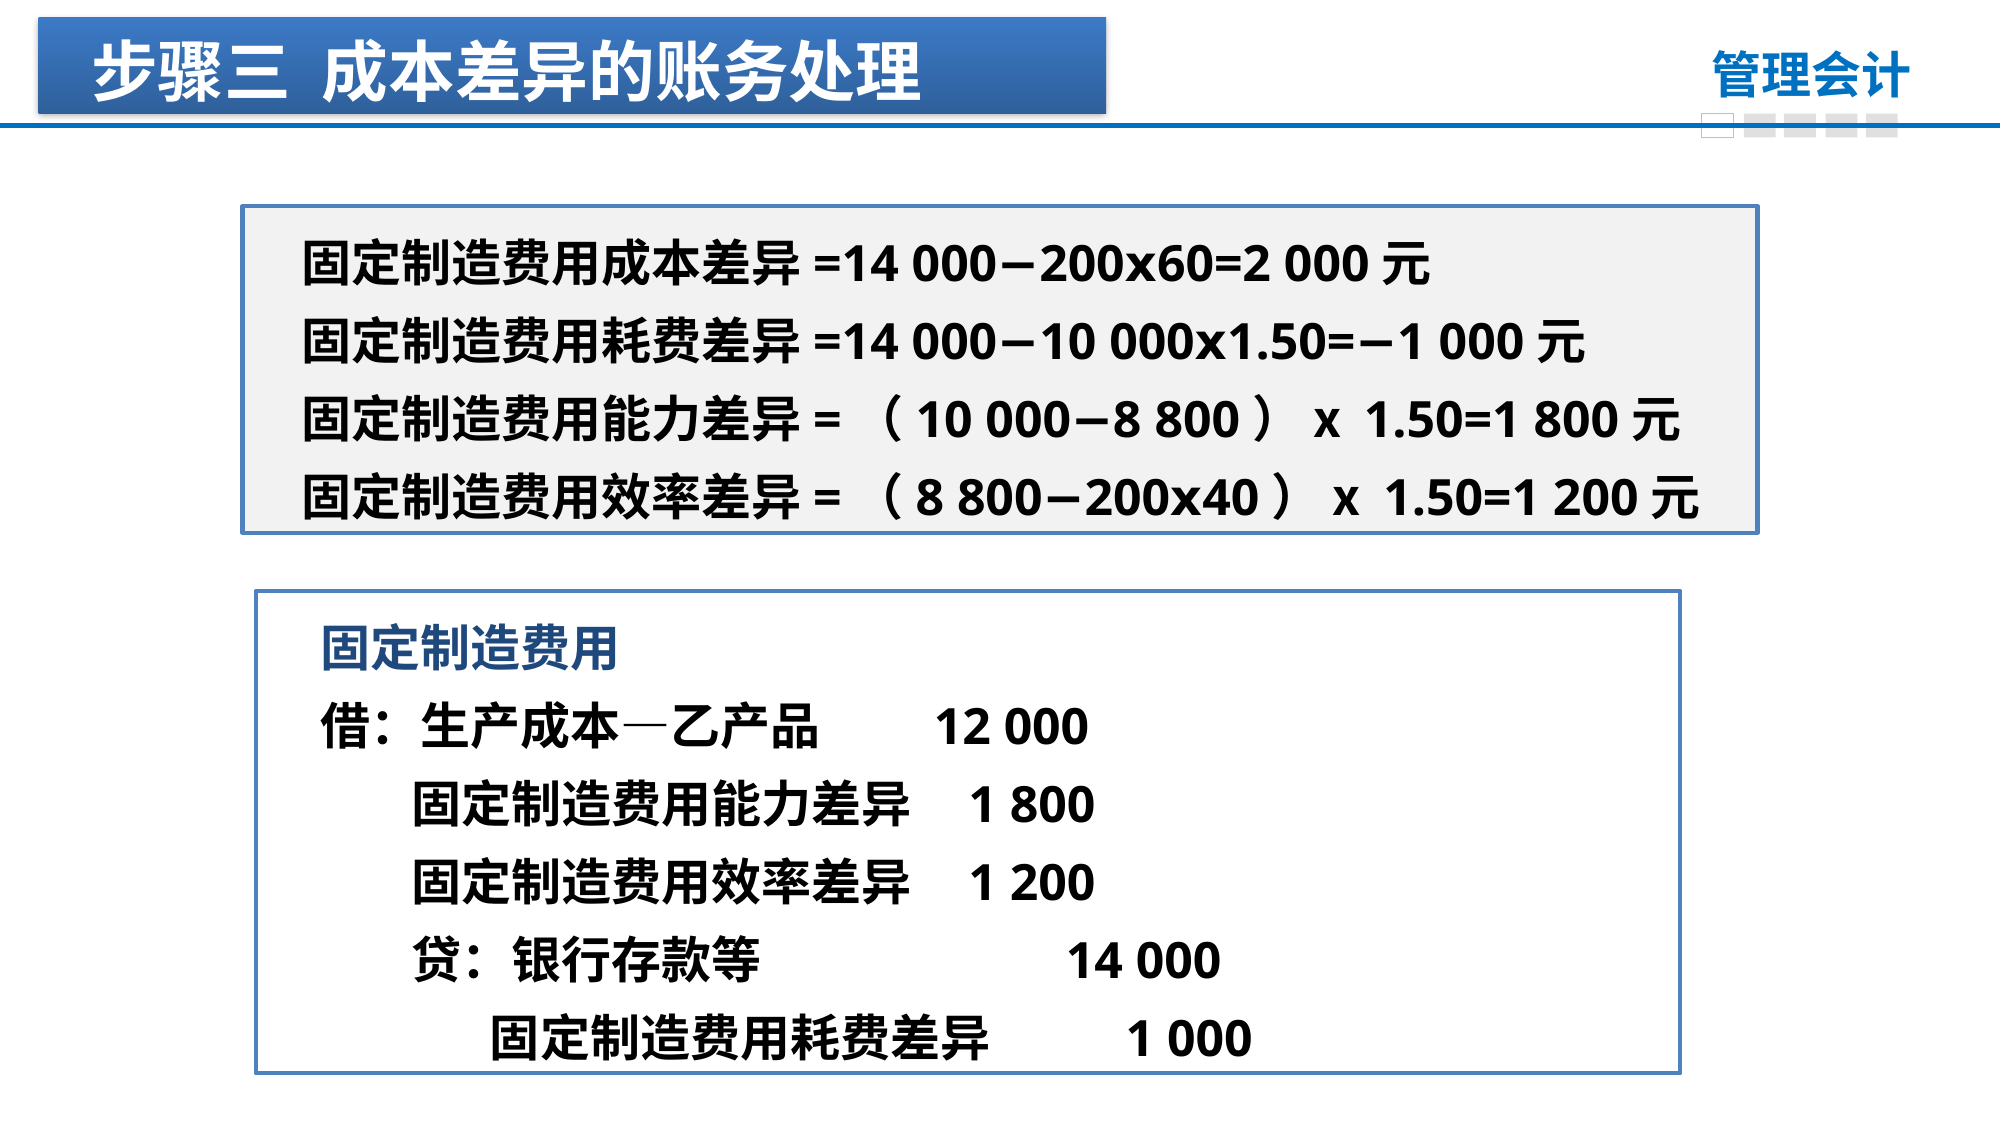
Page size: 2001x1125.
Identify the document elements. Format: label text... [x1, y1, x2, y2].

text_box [38, 17, 1107, 119]
text_box 固定制造费用成本差异=14 000−200ⅹ60=2 000元 固定制造费用耗费差异=14 000−10 000ⅹ1.50=−1 000元 固定制造费用能力差异=（10 000−8 800）ⅹ1.50=1 800元 固定制造费用效率差异=（8 800−200ⅹ40）ⅹ1.50=1 200元 [240, 204, 1760, 535]
text_box 固定制造费用 借：生产成本—乙产品 12 000 固定制造费用能力差异 1 800 固定制造费用效率差异 1 200 贷：银行存款等 14 000 固定制造费用耗费差异 1 000 [254, 589, 1682, 1075]
